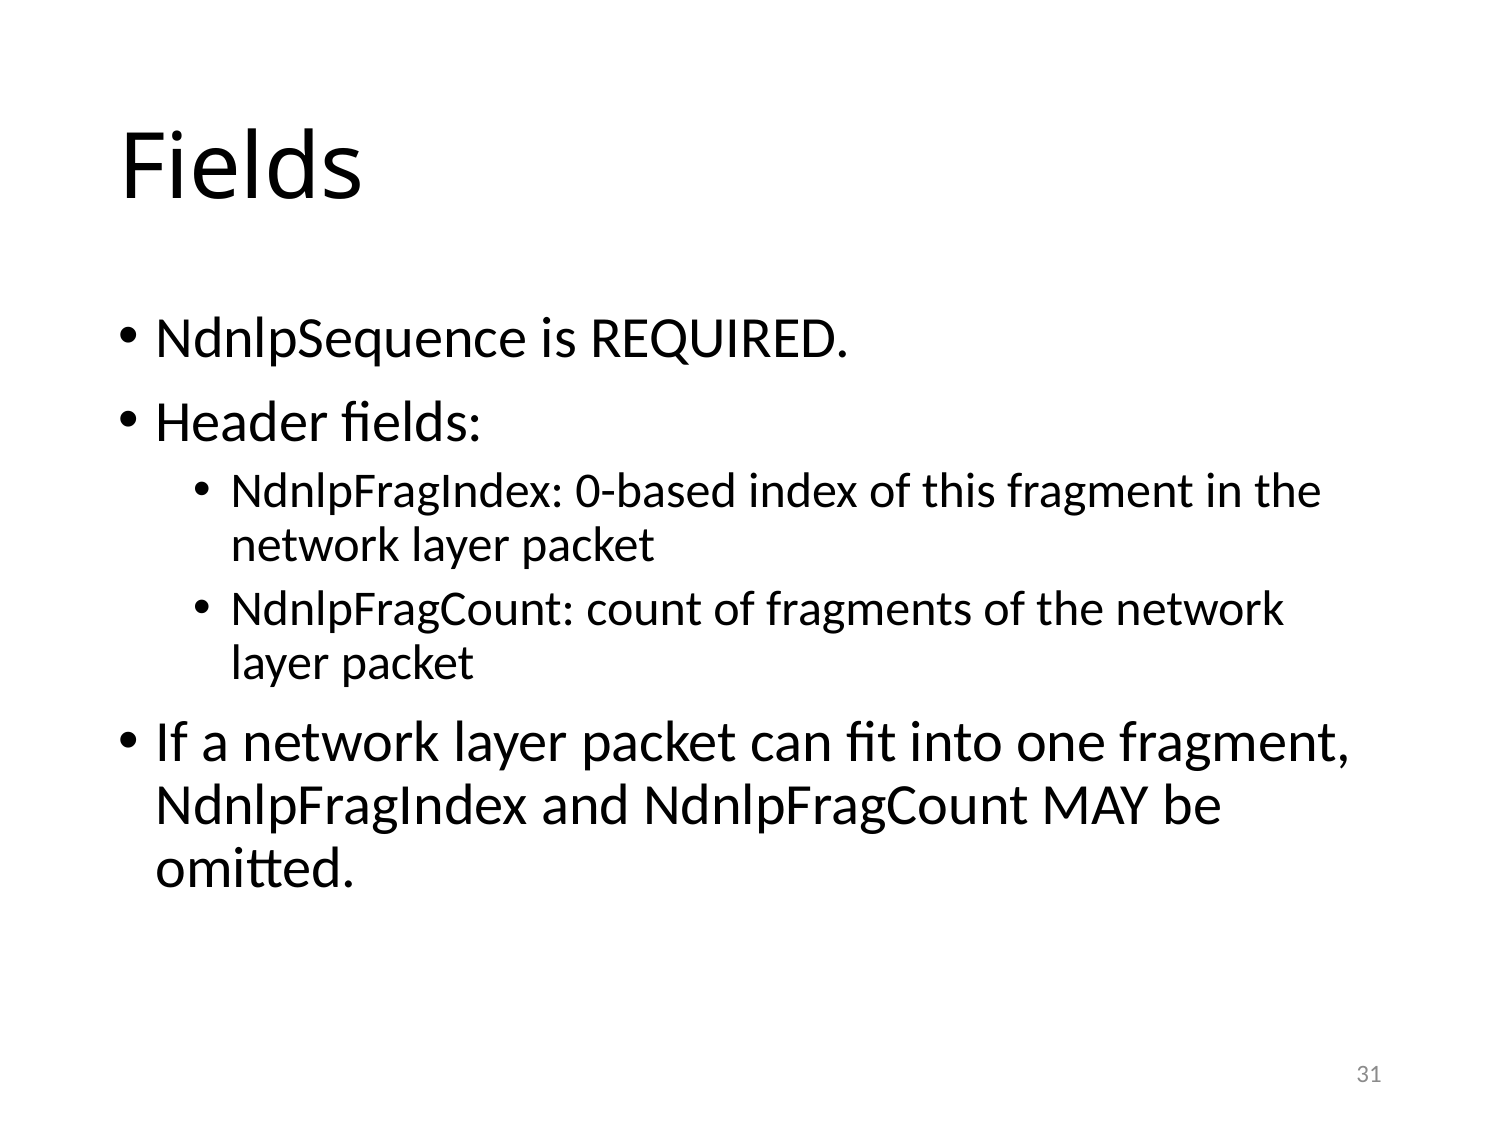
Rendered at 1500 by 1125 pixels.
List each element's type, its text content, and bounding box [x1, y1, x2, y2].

list NdnlpSequence is REQUIRED. Header fields: NdnlpFragIndex: 0-based index of this fragment in the network layer packet NdnlpFragCount: count of fragments of the network layer packet If a network layer packet can fit into one fragment, NdnlpFragIndex and NdnlpFragCount MAY be omitted. [103, 299, 1397, 1014]
slide_number 31 [1059, 1042, 1397, 1103]
title Fields [103, 59, 1397, 278]
